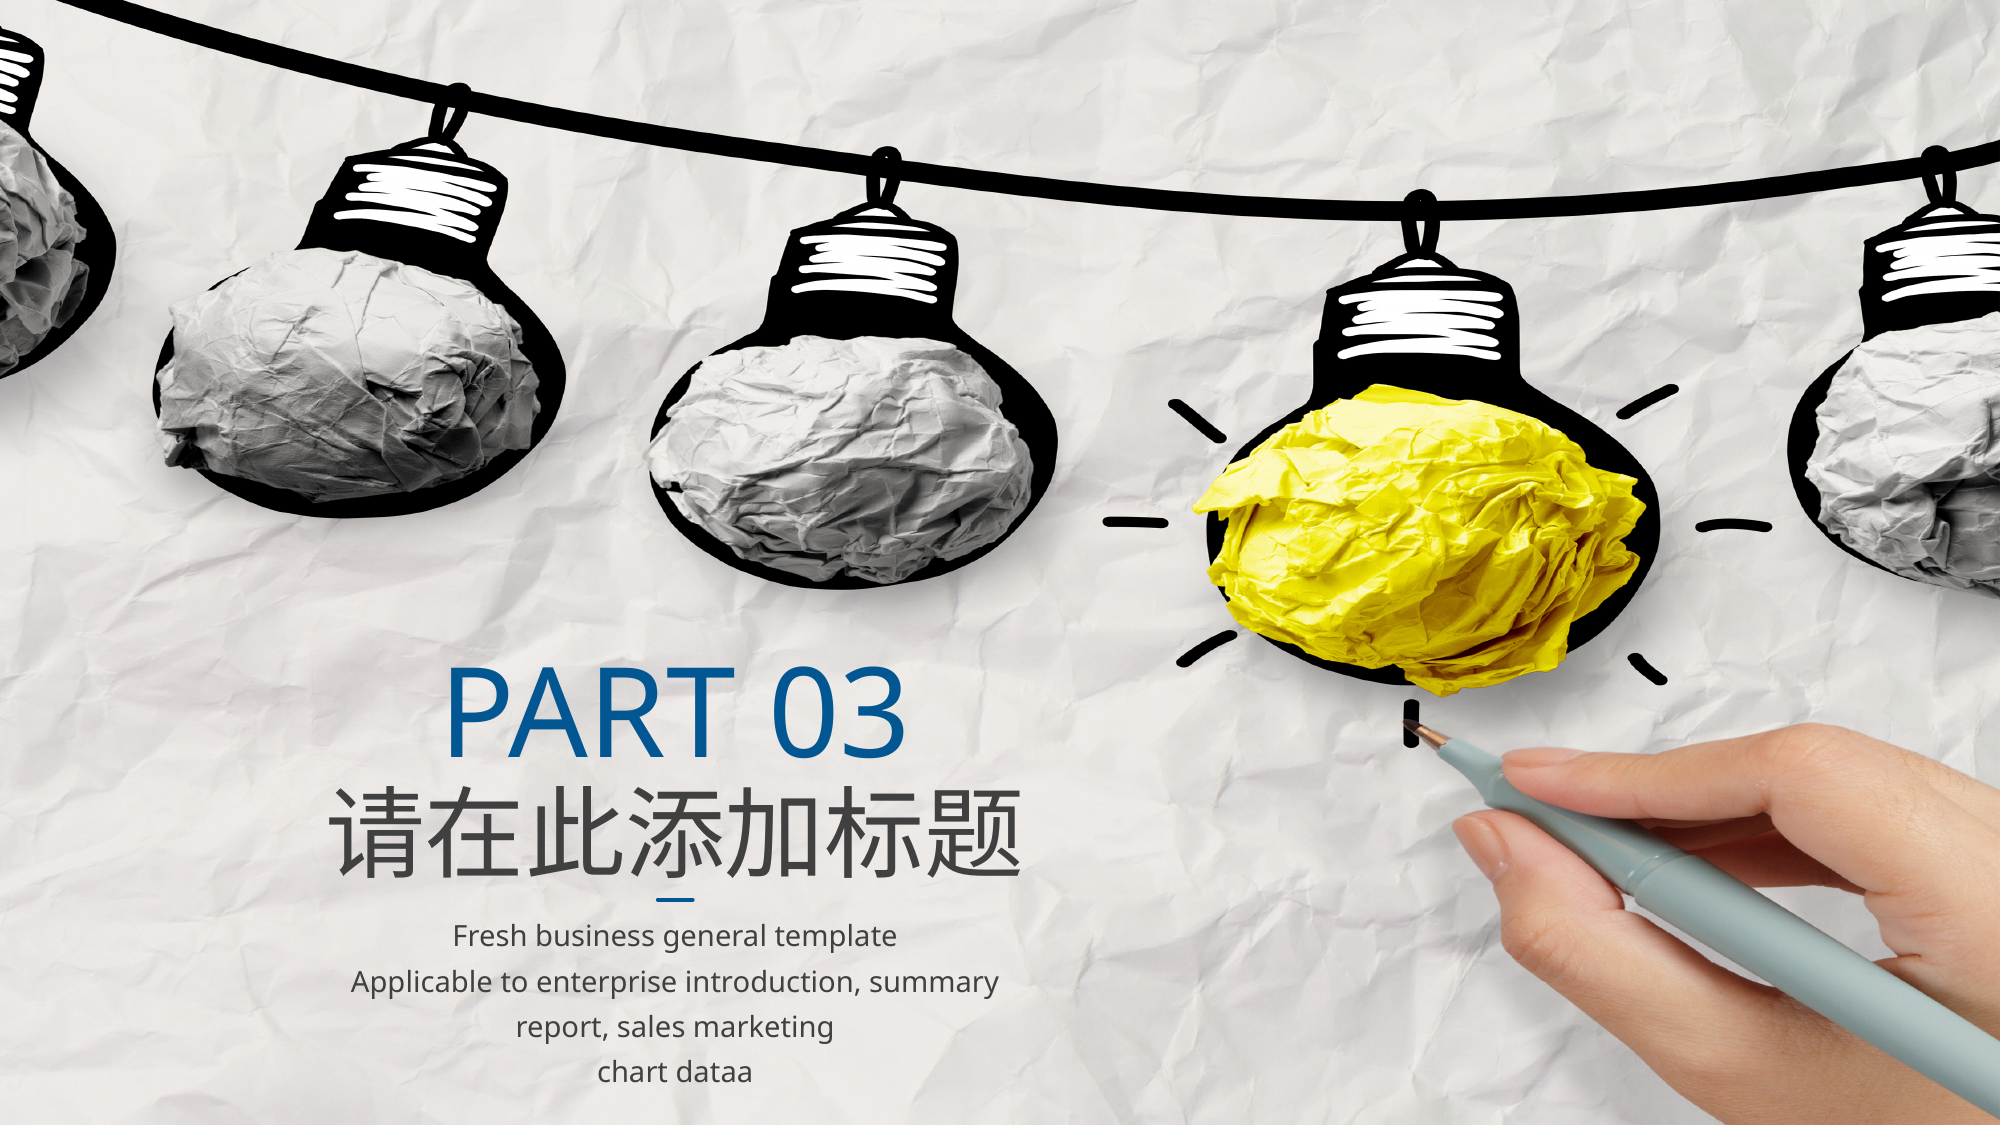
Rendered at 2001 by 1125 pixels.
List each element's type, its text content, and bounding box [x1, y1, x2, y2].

picture [0, 0, 2001, 1125]
text_box PART 03 [424, 624, 927, 763]
text_box Fresh business general template Applicable to enterprise introduction, summary report, sales marketing chart dataa [289, 899, 1062, 1097]
text_box 请在此添加标题 [283, 763, 1068, 899]
